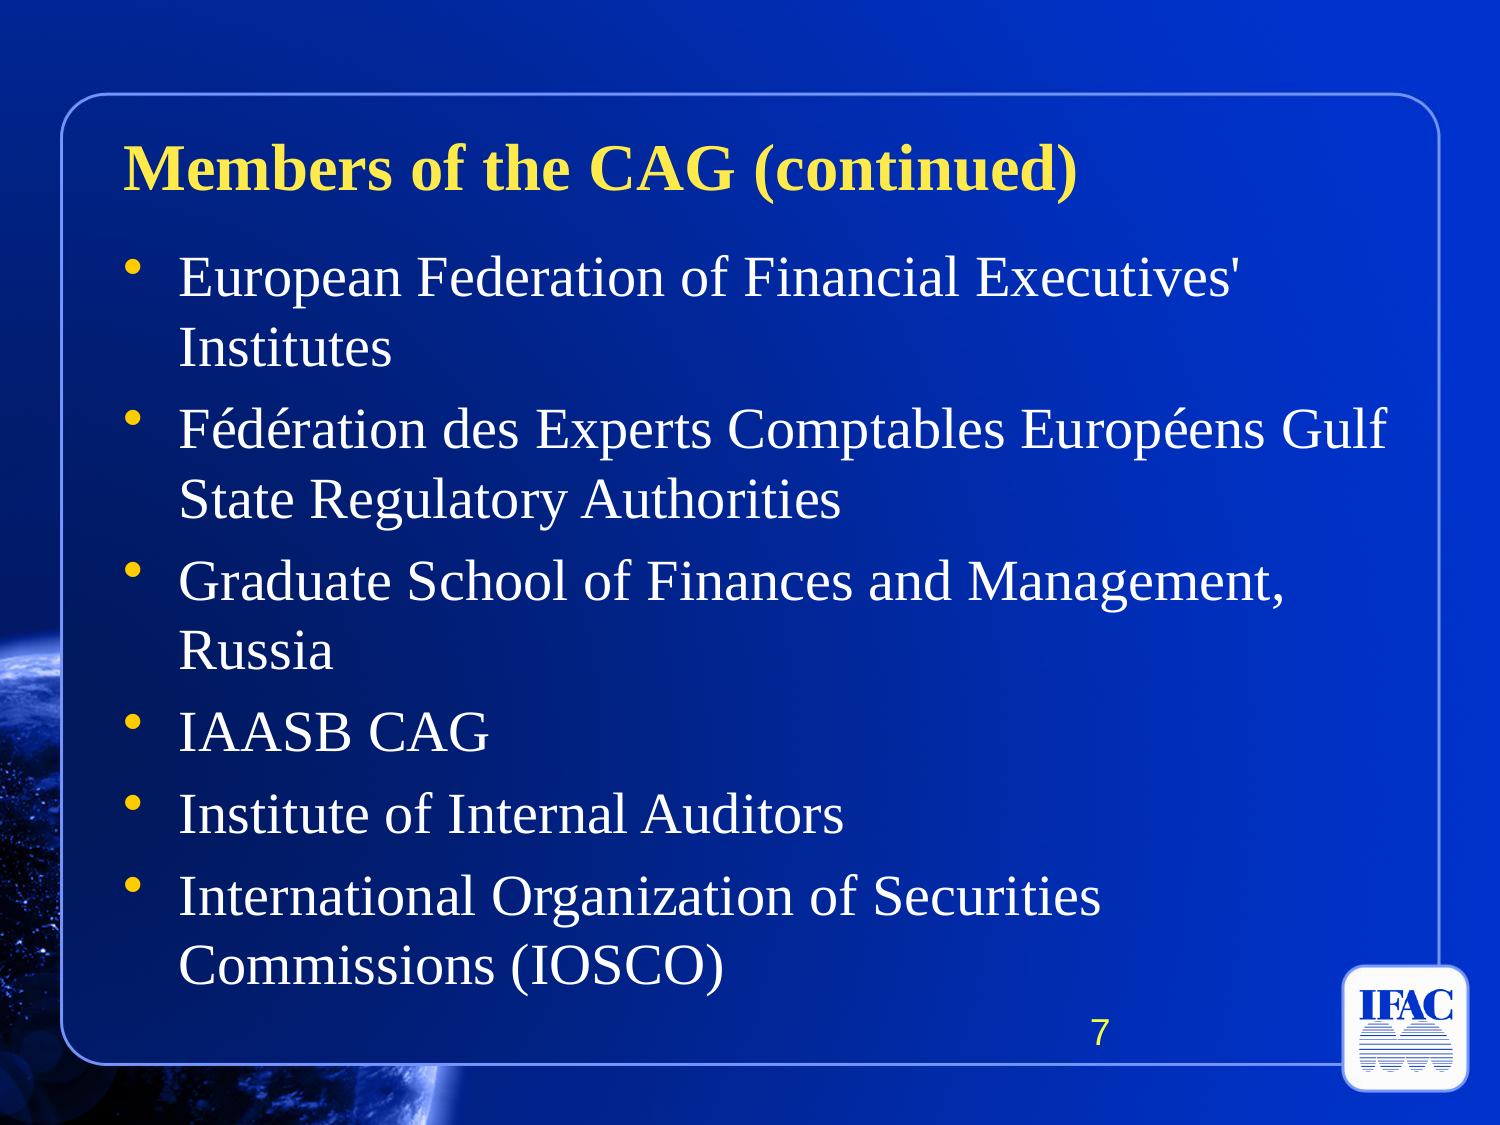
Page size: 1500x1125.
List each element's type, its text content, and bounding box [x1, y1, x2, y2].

list European Federation of Financial Executives' Institutes Fédération des Experts Comptables Européens Gulf State Regulatory Authorities Graduate School of Finances and Management, Russia IAASB CAG Institute of Internal Auditors International Organization of Securities Commissions (IOSCO) [107, 230, 1411, 1048]
text_box 7 [1074, 1001, 1425, 1080]
list Members of the CAG (continued) [107, 116, 1411, 213]
picture [0, 0, 1500, 1125]
